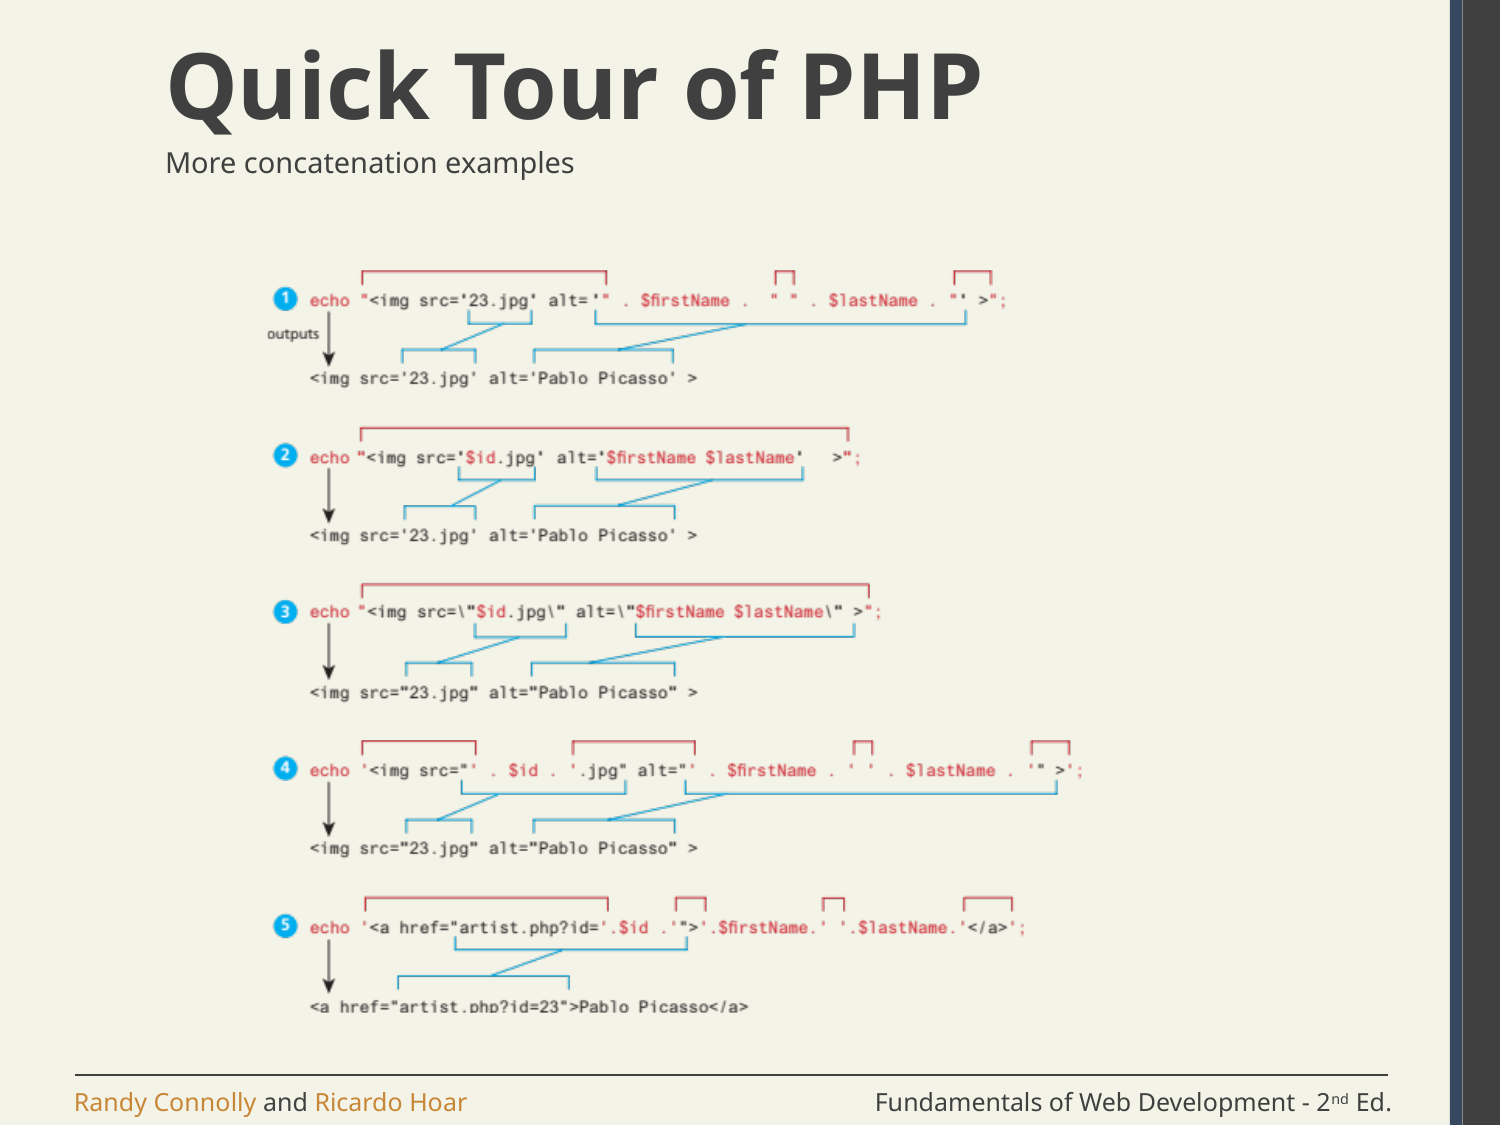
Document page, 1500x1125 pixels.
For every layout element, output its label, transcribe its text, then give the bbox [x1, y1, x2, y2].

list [149, 269, 1201, 1013]
list More concatenation examples [150, 137, 1200, 188]
title Quick Tour of PHP [150, 20, 1425, 188]
